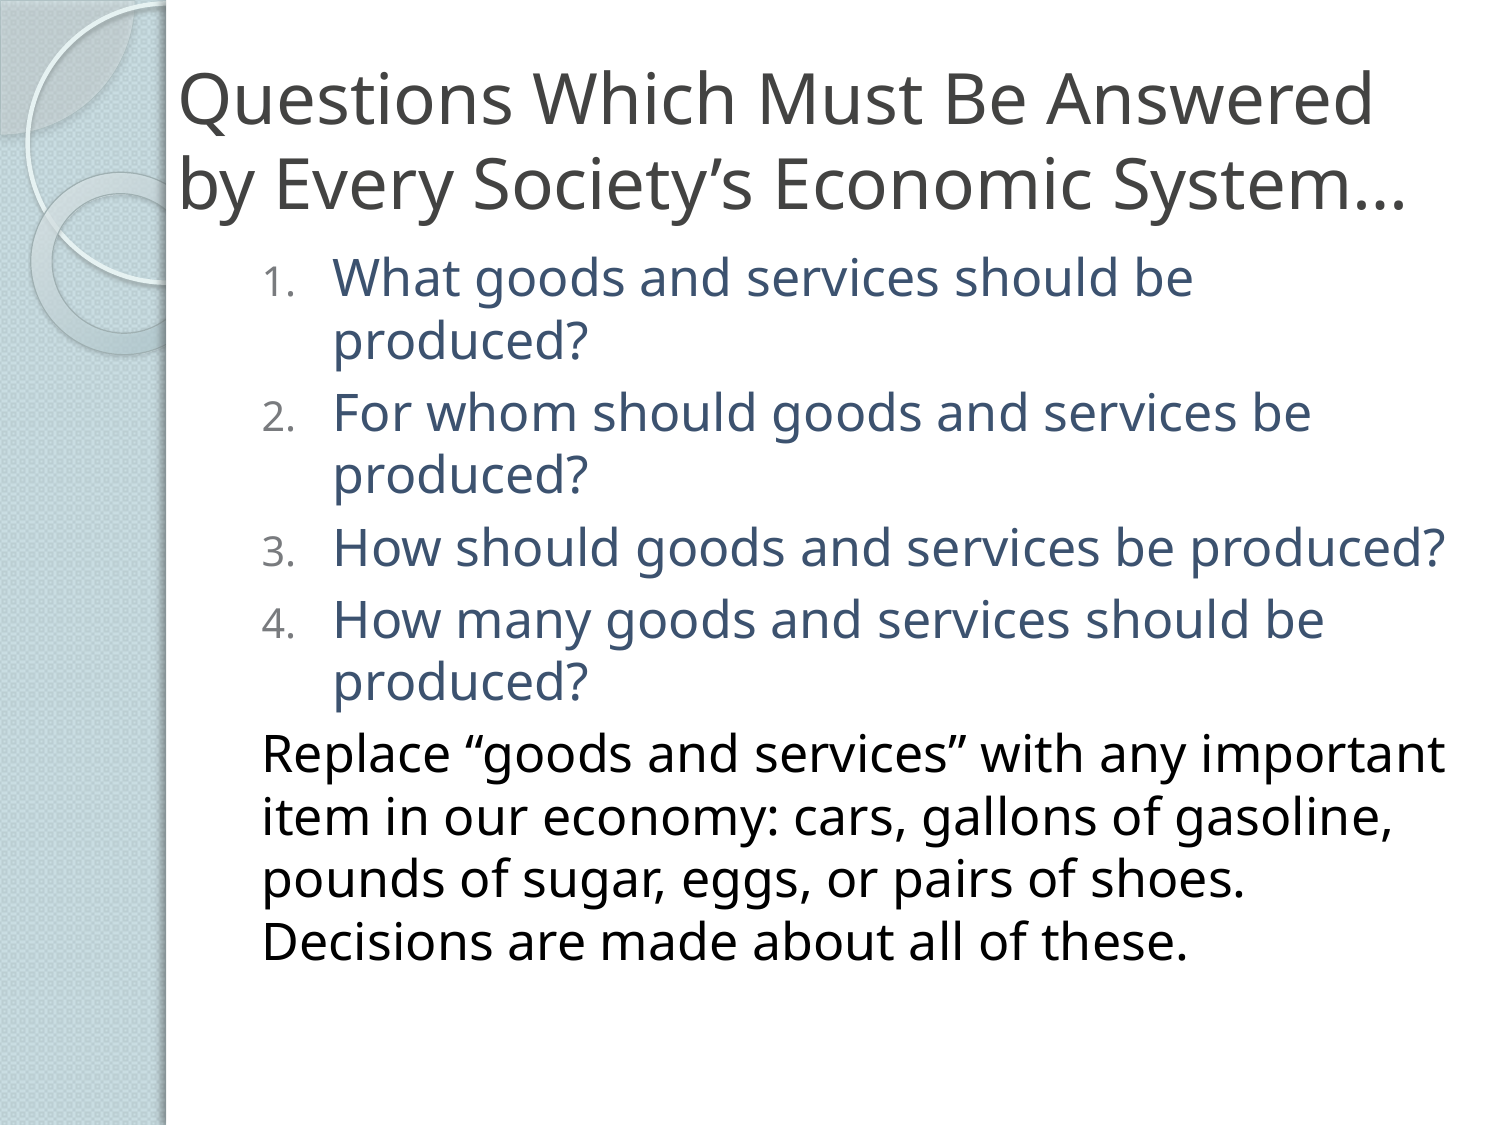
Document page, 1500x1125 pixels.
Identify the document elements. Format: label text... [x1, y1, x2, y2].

list What goods and services should be produced? For whom should goods and services be produced? How should goods and services be produced? How many goods and services should be produced? Replace “goods and services” with any important item in our economy: cars, gallons of gasoline, pounds of sugar, eggs, or pairs of shoes. Decisions are made about all of these. [235, 237, 1466, 1025]
title Questions Which Must Be Answered by Every Society’s Economic System… [162, 45, 1466, 233]
